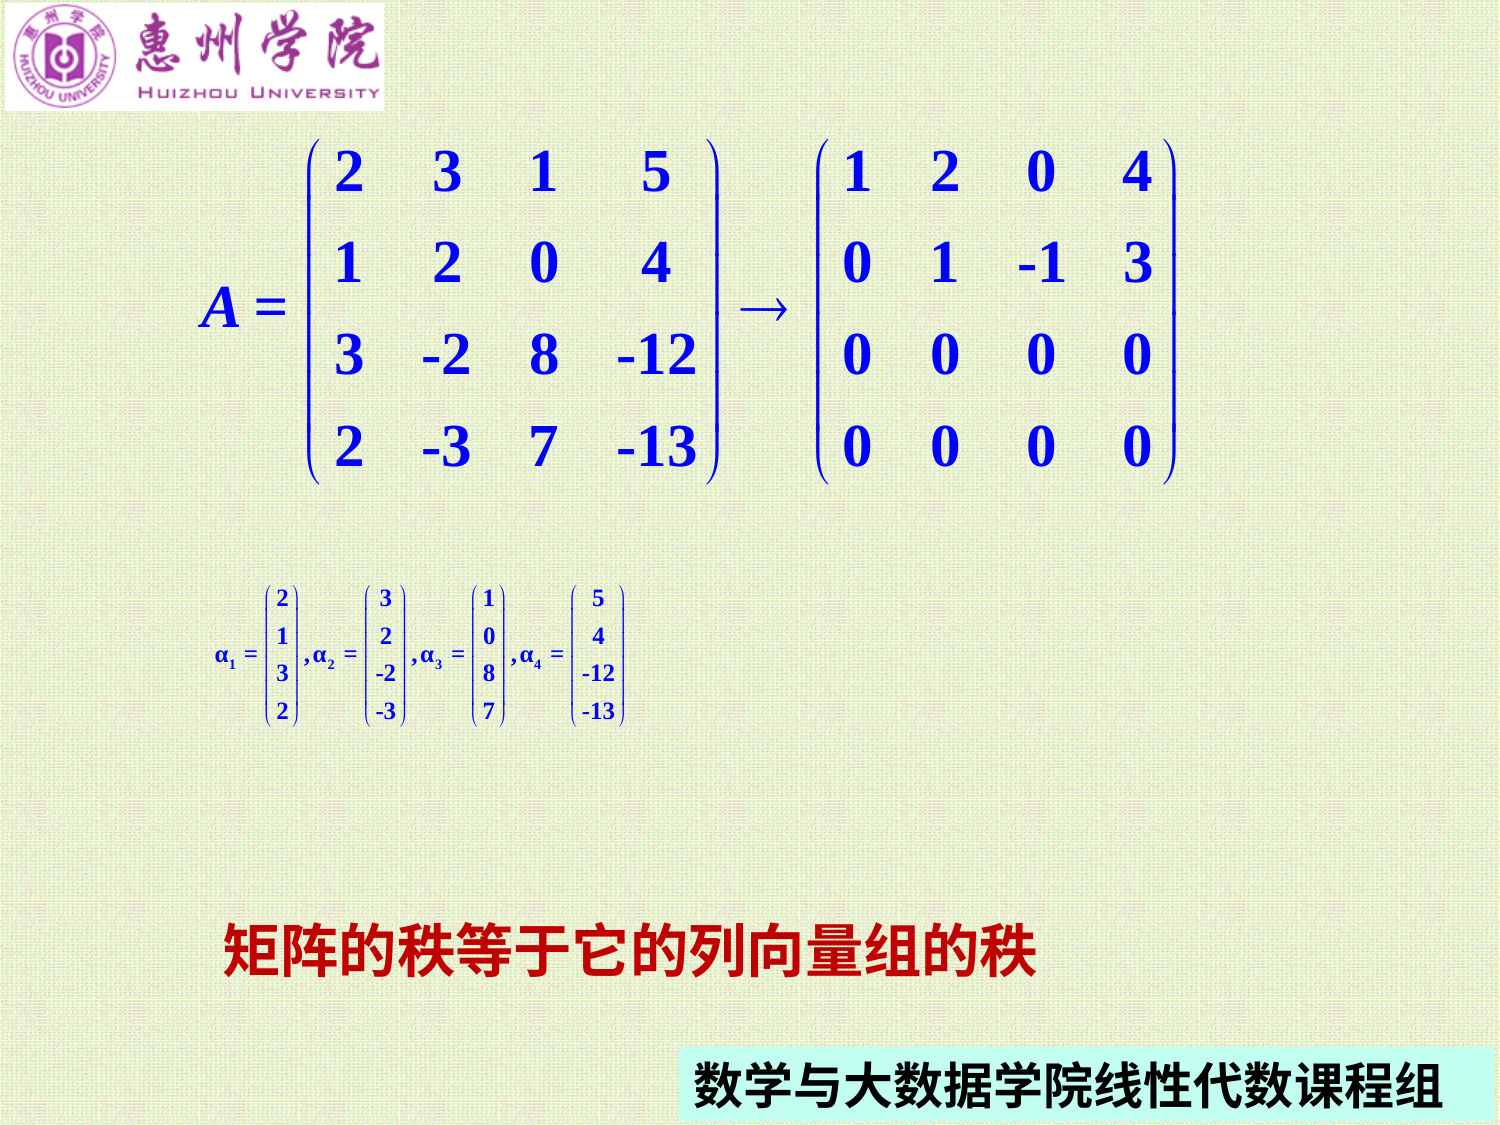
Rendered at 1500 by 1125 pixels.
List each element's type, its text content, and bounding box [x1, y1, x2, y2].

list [187, 128, 1192, 497]
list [211, 581, 633, 732]
text_box 矩阵的秩等于它的列向量组的秩 [222, 913, 1310, 984]
picture [0, 0, 1500, 1125]
